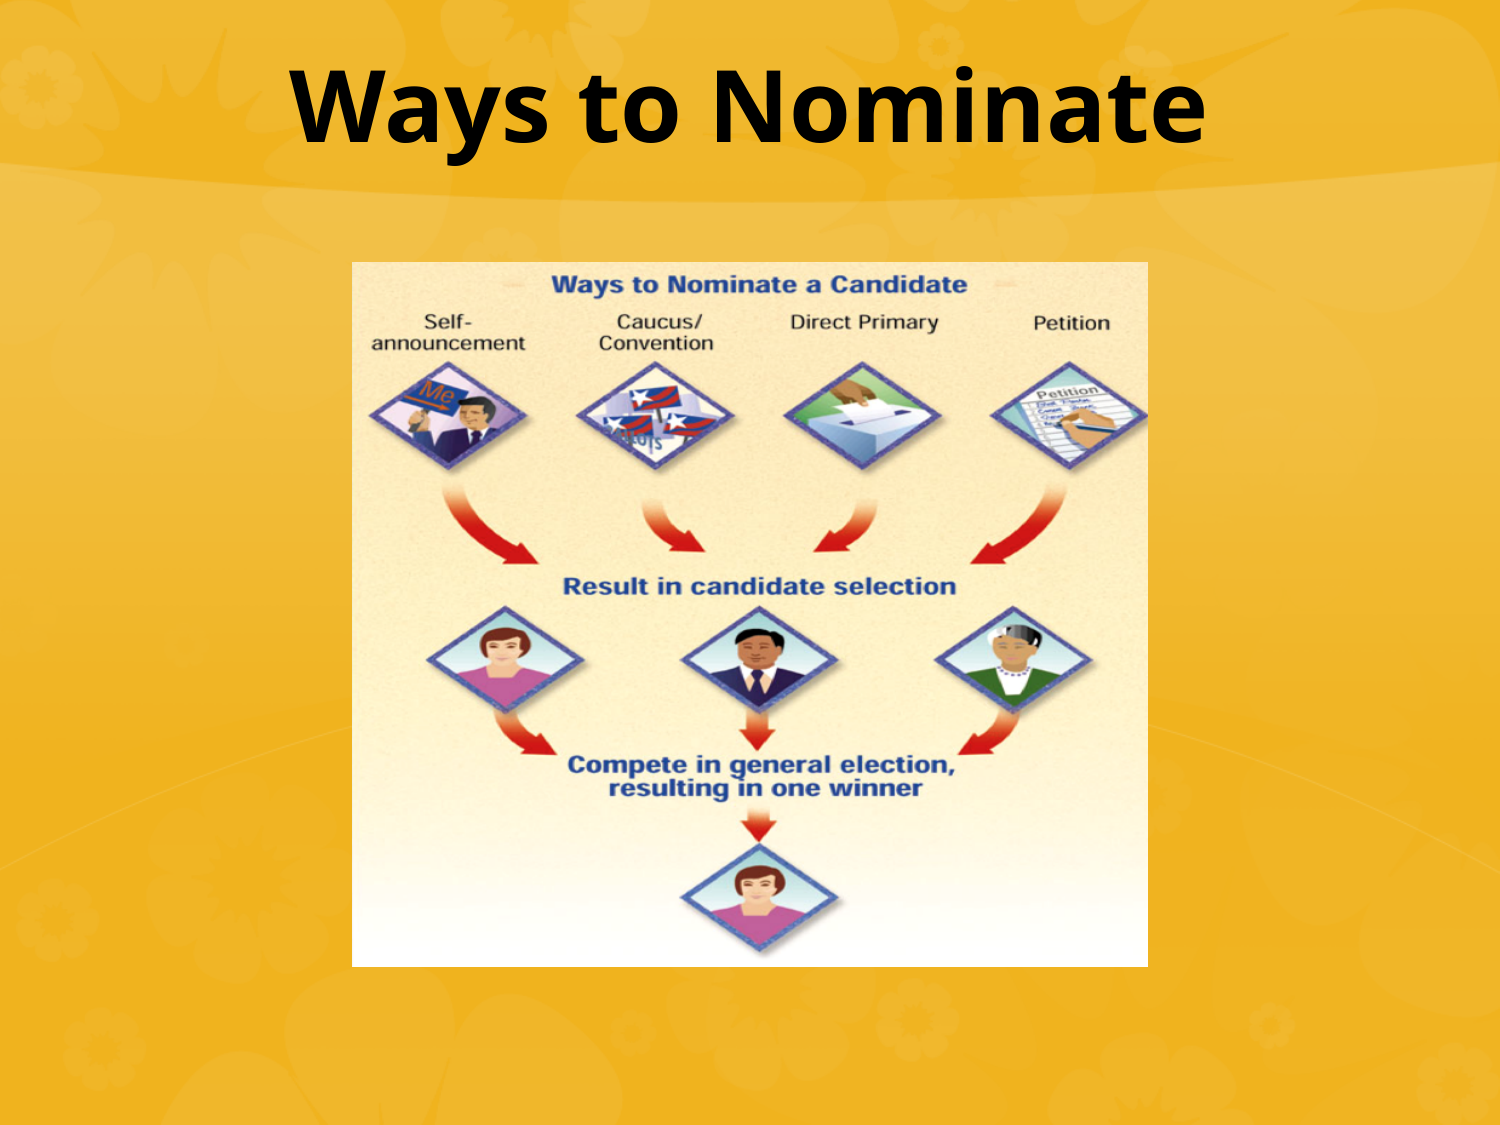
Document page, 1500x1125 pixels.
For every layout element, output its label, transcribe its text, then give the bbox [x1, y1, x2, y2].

picture [0, 0, 1500, 1125]
title Ways to Nominate [127, 14, 1372, 203]
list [156, 262, 1344, 967]
